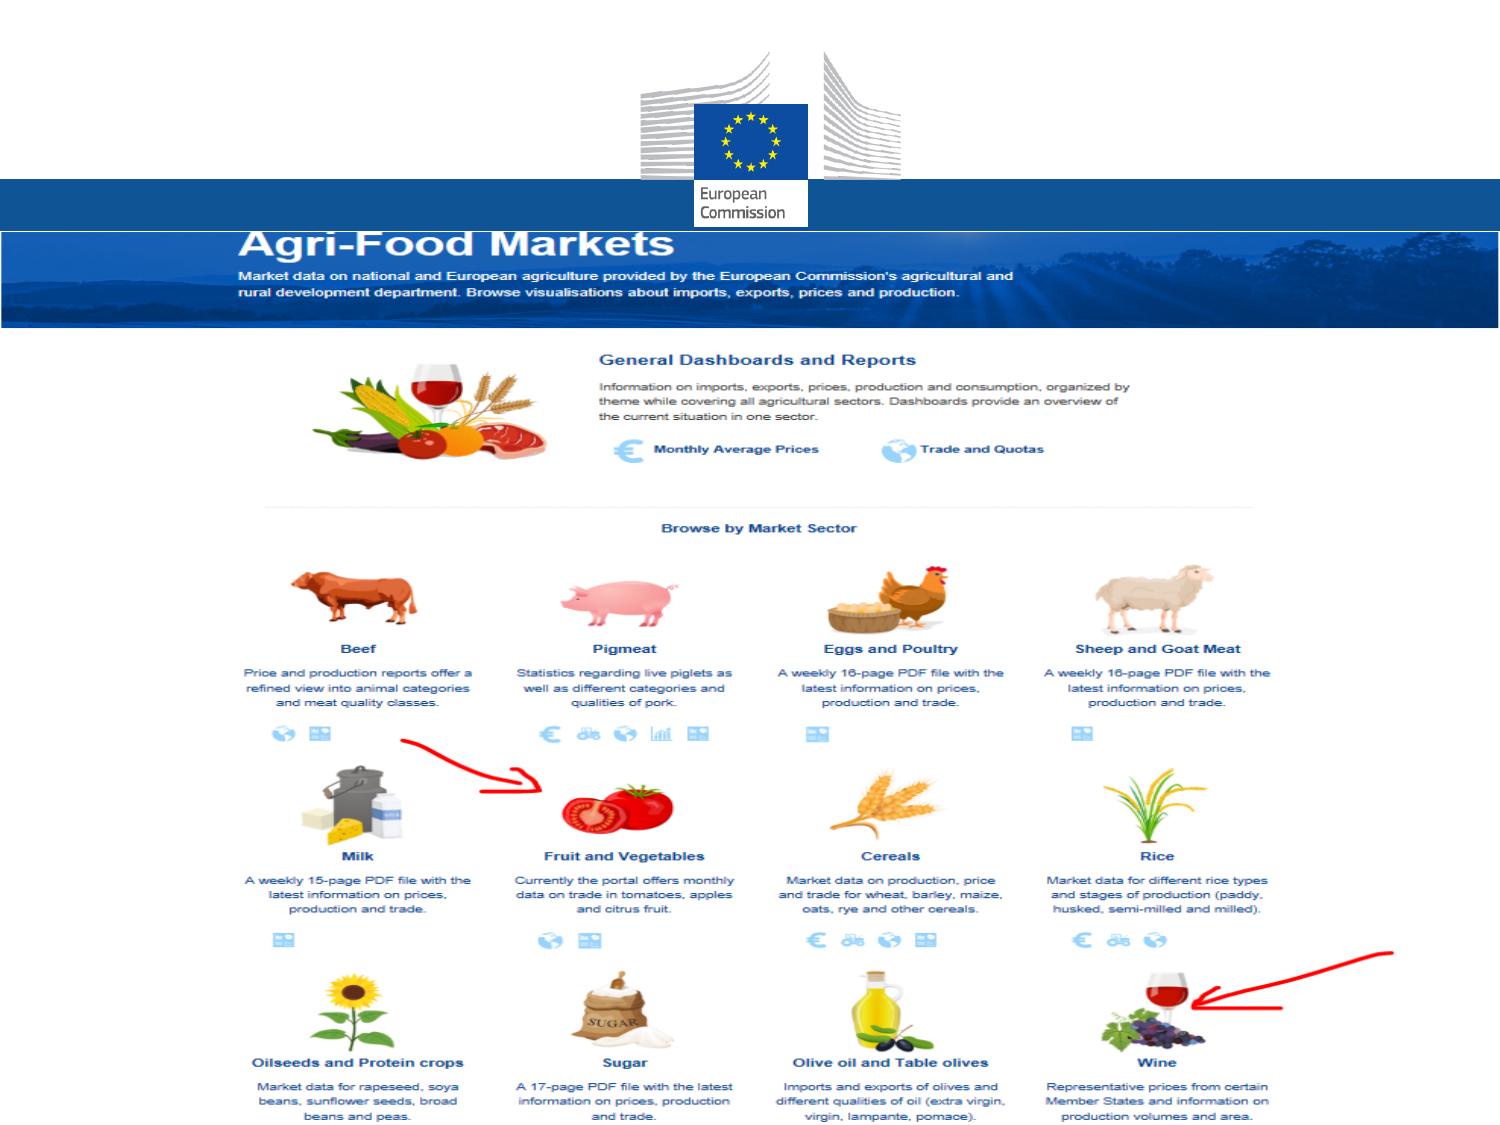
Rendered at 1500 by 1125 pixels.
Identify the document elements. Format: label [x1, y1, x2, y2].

picture [0, 231, 1500, 1125]
